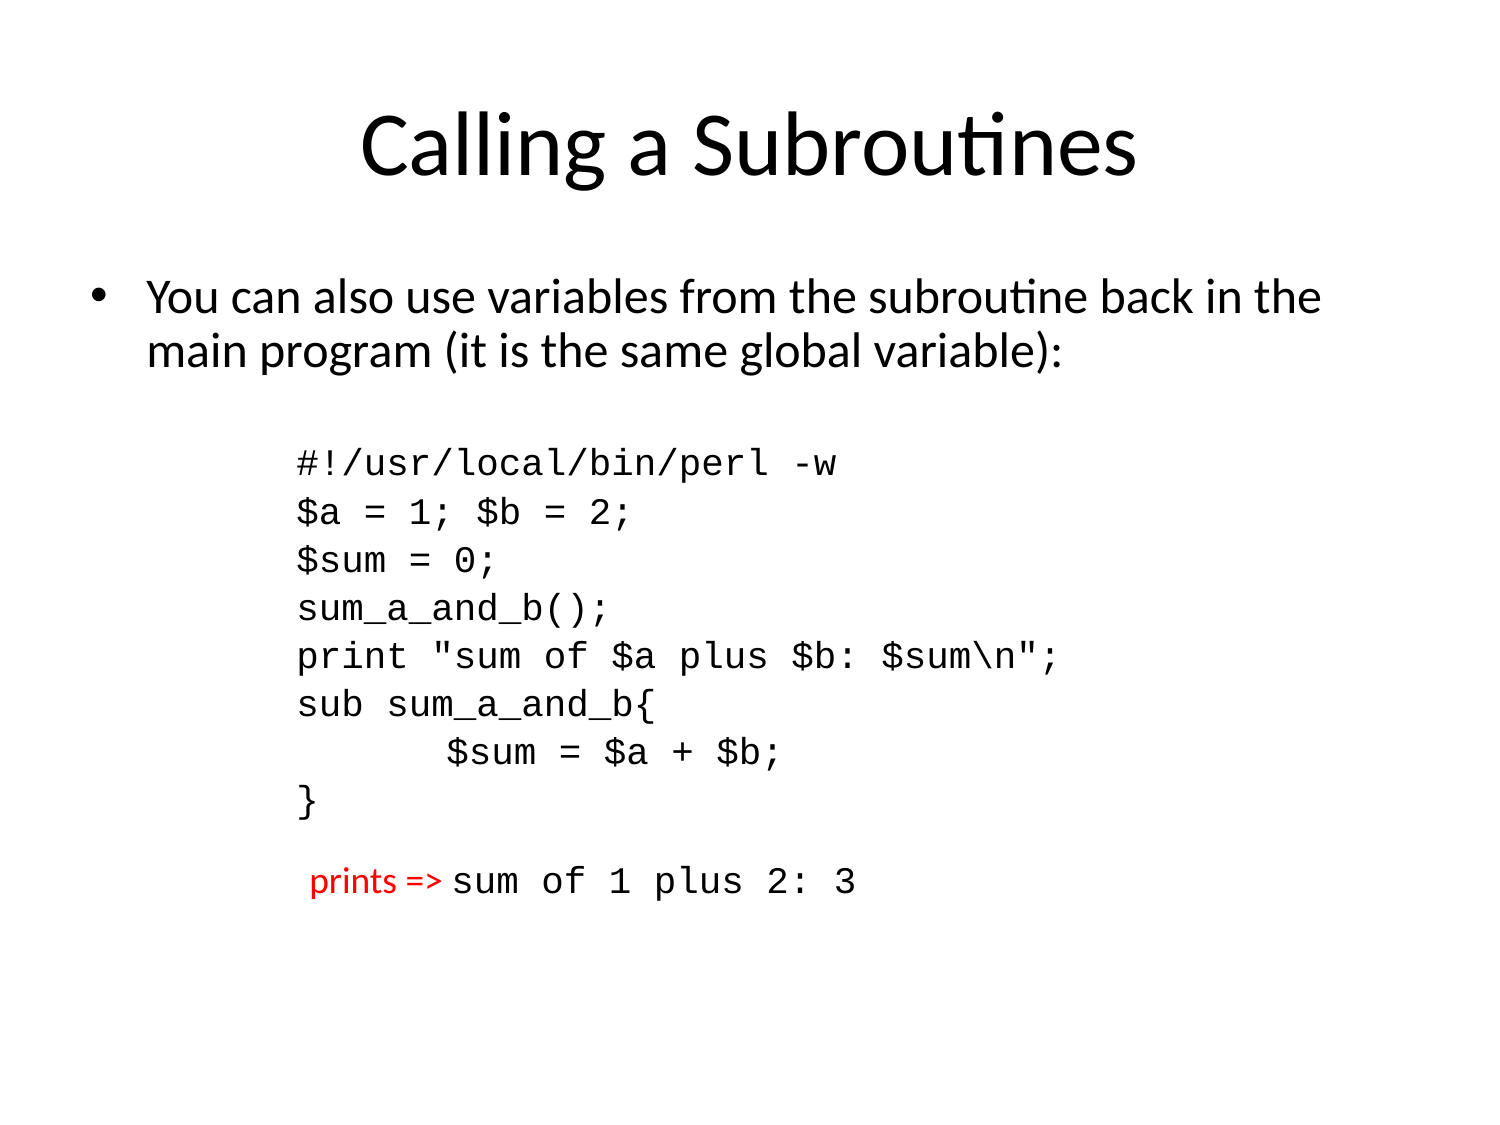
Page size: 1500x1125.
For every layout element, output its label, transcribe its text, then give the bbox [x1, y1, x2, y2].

list You can also use variables from the subroutine back in the main program (it is the same global variable): #!/usr/local/bin/perl -w $a = 1; $b = 2; $sum = 0; sum_a_and_b(); print "sum of $a plus $b: $sum\n"; sub sum_a_and_b{ $sum = $a + $b; } [75, 262, 1425, 1005]
title Calling a Subroutines [75, 45, 1425, 233]
text_box prints => sum of 1 plus 2: 3 [0, 854, 872, 910]
